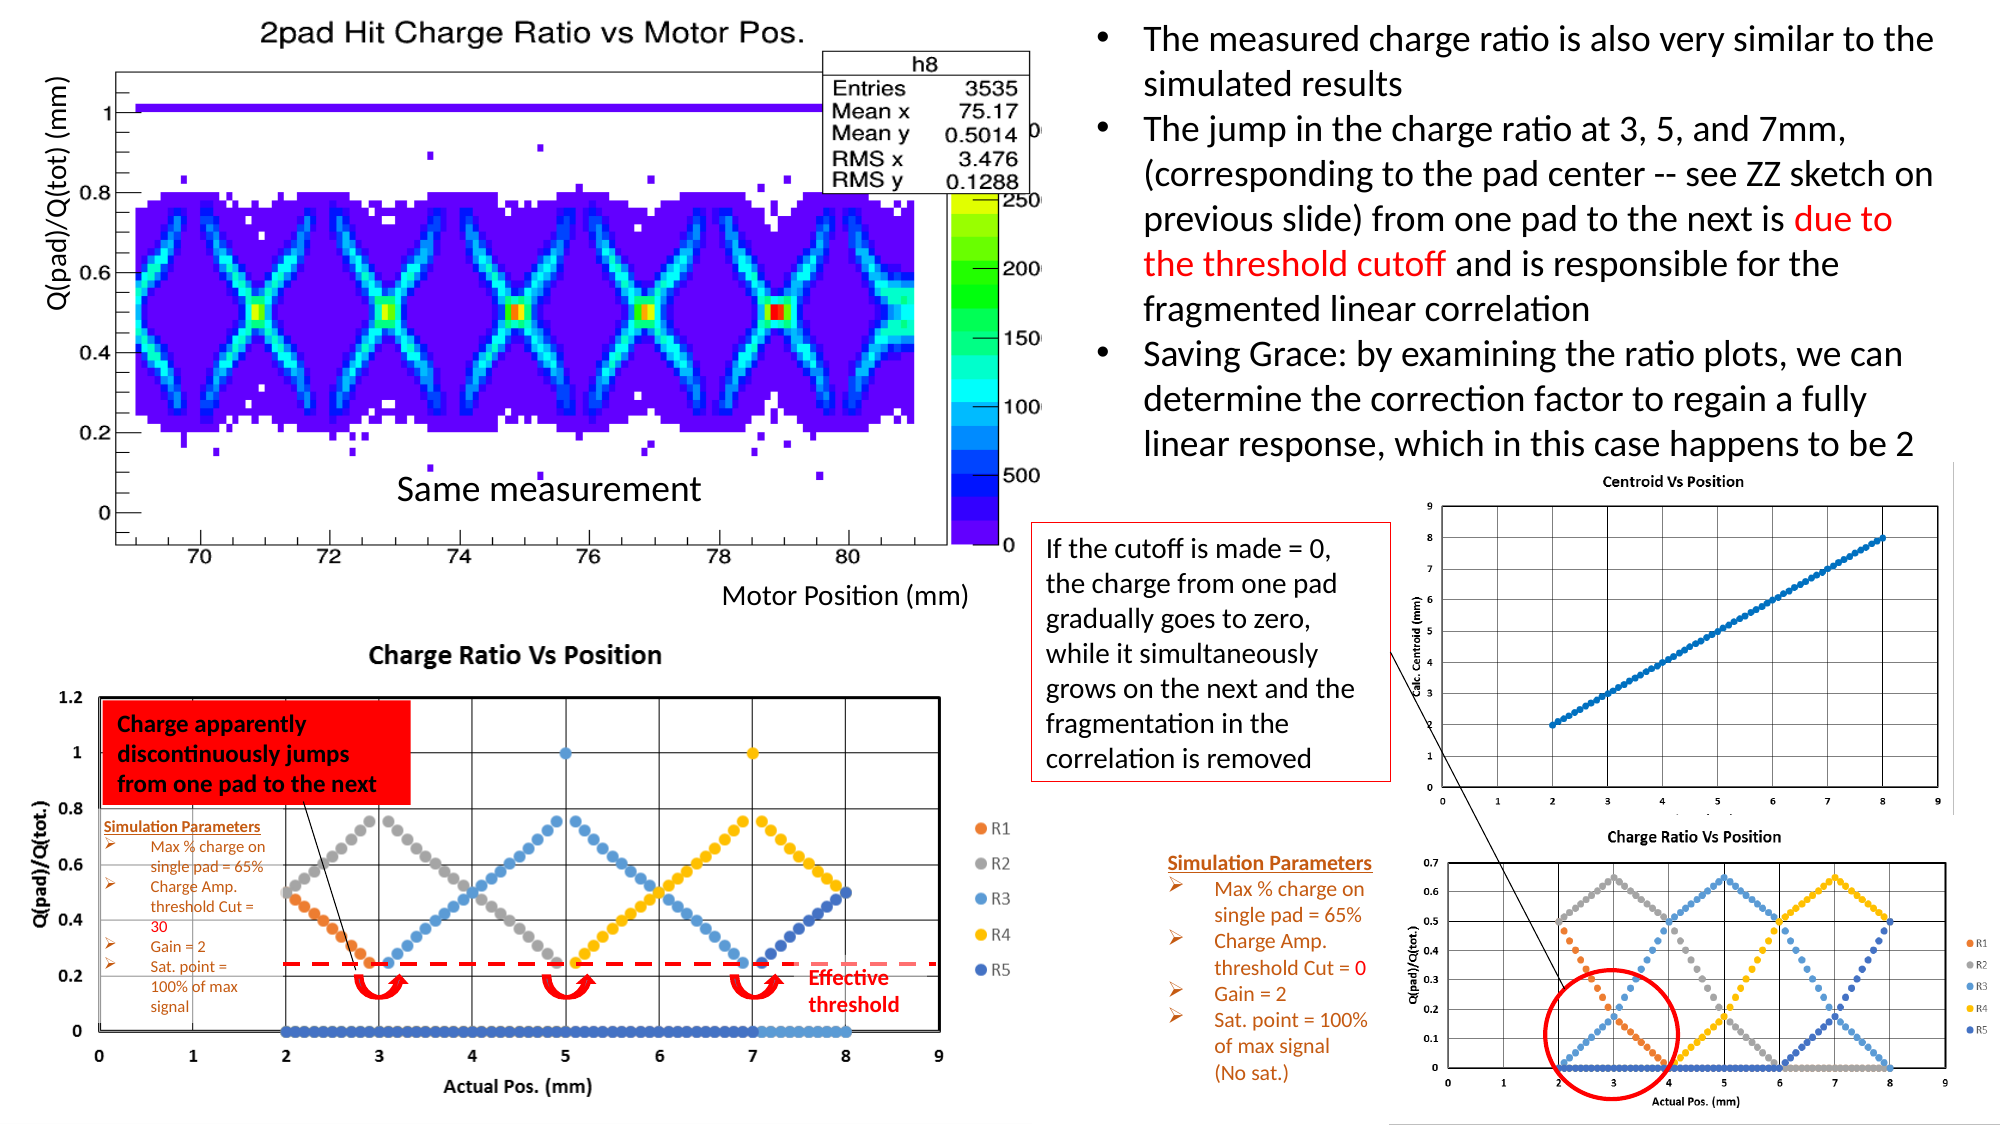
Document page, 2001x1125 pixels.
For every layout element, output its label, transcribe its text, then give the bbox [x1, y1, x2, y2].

picture [0, 620, 1032, 1125]
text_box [303, 801, 356, 963]
text_box If the cutoff is made = 0, the charge from one pad gradually goes to zero, while it simultaneously grows on the next and the fragmentation in the correlation is removed [1032, 522, 1391, 782]
text_box The measured charge ratio is also very similar to the simulated results The jump in the charge ratio at 3, 5, and 7mm, (corresponding to the pad center -- see ZZ sketch on previous slide) from one pad to the next is due to the threshold cutoff and is responsible for the fragmented linear correlation Saving Grace: by examining the ratio plots, we can determine the correction factor to regain a fully linear response, which in this case happens to be 2 [1081, 6, 1967, 472]
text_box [303, 964, 356, 971]
picture [1389, 461, 2000, 1125]
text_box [29, 16, 1042, 621]
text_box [1390, 653, 1565, 990]
text_box Simulation Parameters Max % charge on single pad = 65% Charge Amp. threshold Cut = 0 Gain = 2 Sat. point = 100% of max signal (No sat.) [1152, 840, 1389, 1092]
